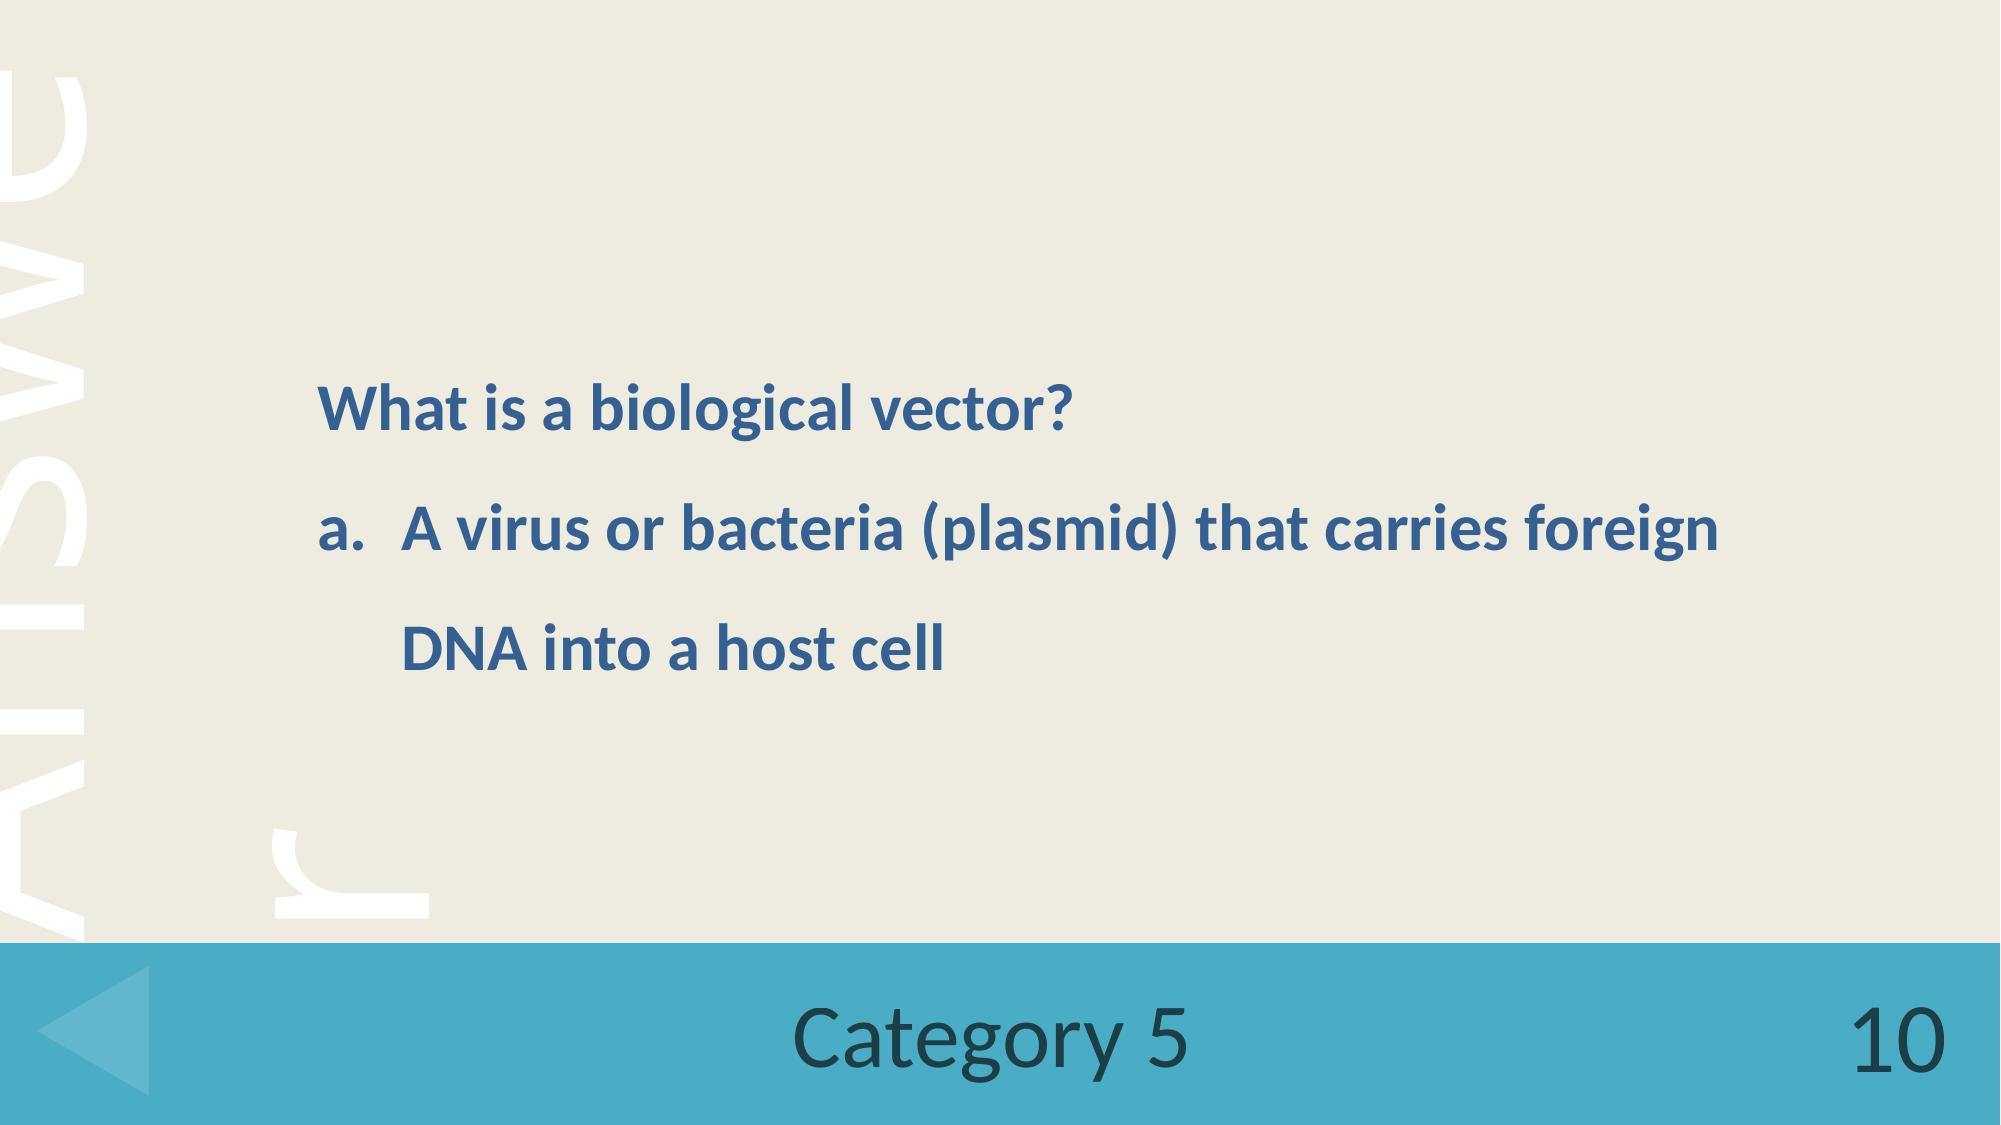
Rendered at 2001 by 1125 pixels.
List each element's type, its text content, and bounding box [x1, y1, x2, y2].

list 10 [1893, 967, 1963, 1097]
title Category 5 [92, 937, 1893, 1125]
list What is a biological vector? A virus or bacteria (plasmid) that carries foreign DNA into a host cell [302, 173, 1866, 835]
